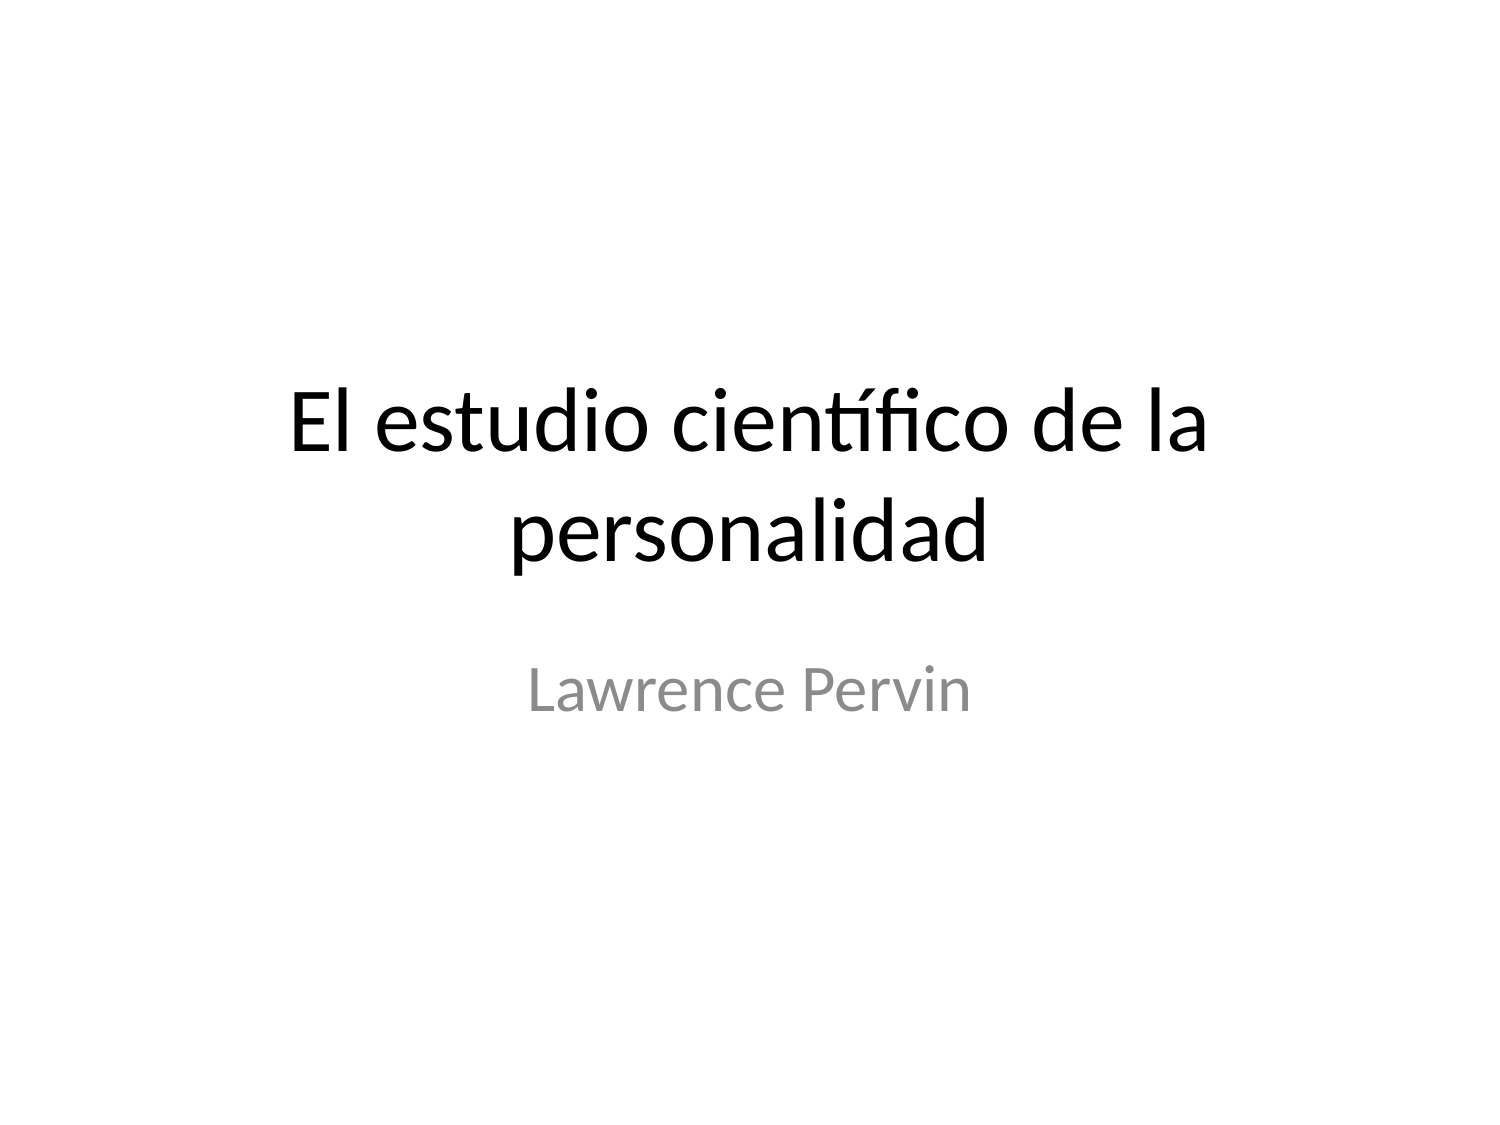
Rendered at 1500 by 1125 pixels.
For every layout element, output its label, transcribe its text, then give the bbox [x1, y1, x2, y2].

title El estudio científico de la personalidad [112, 349, 1388, 591]
subtitle Lawrence Pervin [225, 637, 1275, 925]
